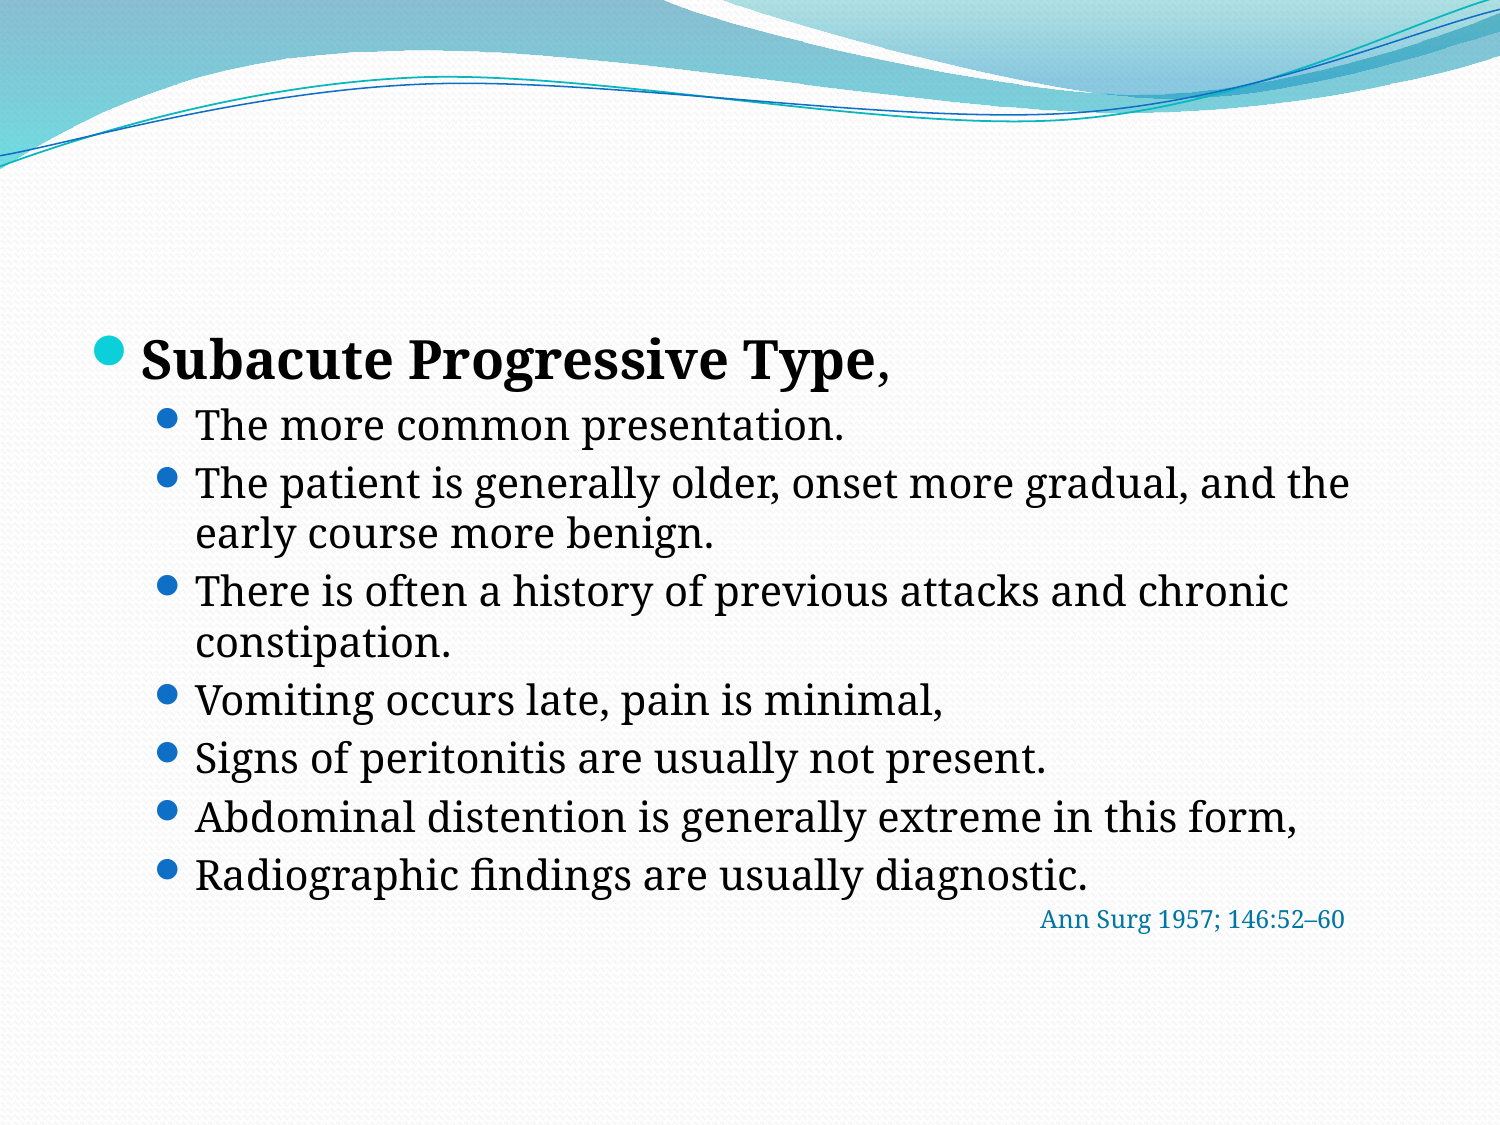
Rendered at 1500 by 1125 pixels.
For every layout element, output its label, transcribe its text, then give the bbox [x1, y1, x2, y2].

list Subacute Progressive Type, The more common presentation. The patient is generally older, onset more gradual, and the early course more benign. There is often a history of previous attacks and chronic constipation. Vomiting occurs late, pain is minimal, Signs of peritonitis are usually not present. Abdominal distention is generally extreme in this form, Radiographic findings are usually diagnostic. Ann Surg 1957; 146:52–60 [75, 317, 1425, 1038]
